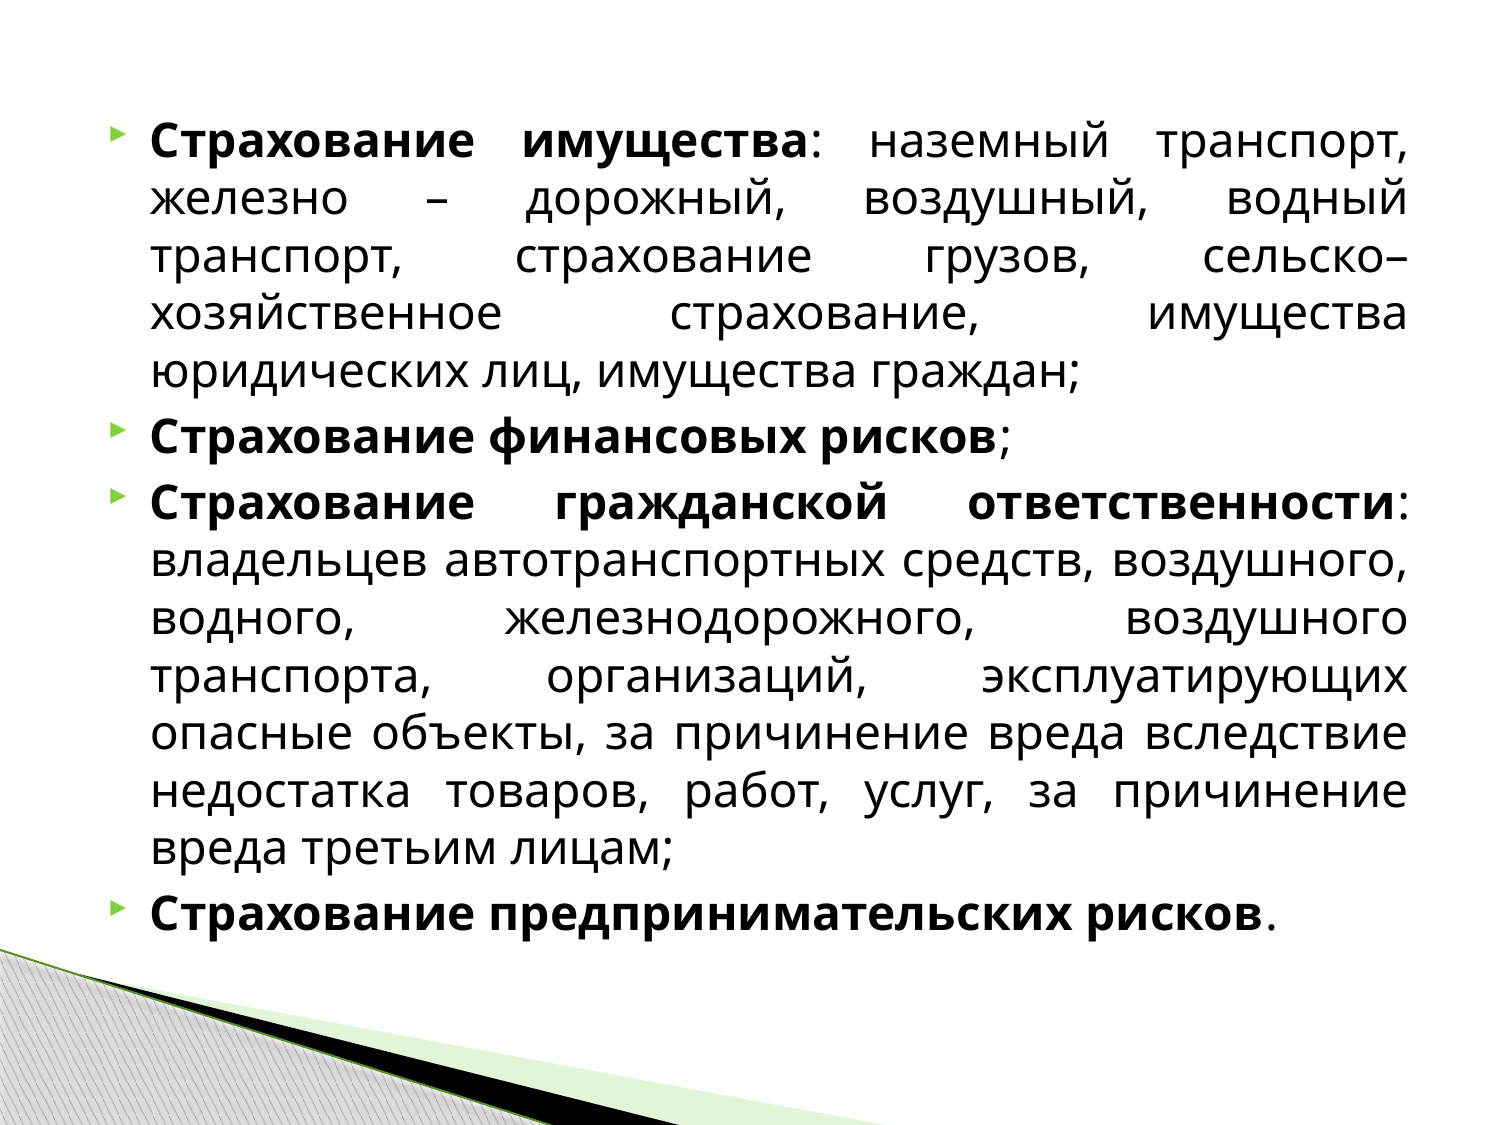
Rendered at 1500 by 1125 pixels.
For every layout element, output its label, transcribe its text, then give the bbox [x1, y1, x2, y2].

list Страхование имущества: наземный транспорт, железно – дорожный, воздушный, водный транспорт, страхование грузов, сельско–хозяйственное страхование, имущества юридических лиц, имущества граждан; Страхование финансовых рисков; Страхование гражданской ответственности: владельцев автотранспортных средств, воздушного, водного, железнодорожного, воздушного транспорта, организаций, эксплуатирующих опасные объекты, за причинение вреда вследствие недостатка товаров, работ, услуг, за причинение вреда третьим лицам; Страхование предпринимательских рисков. [75, 101, 1425, 986]
